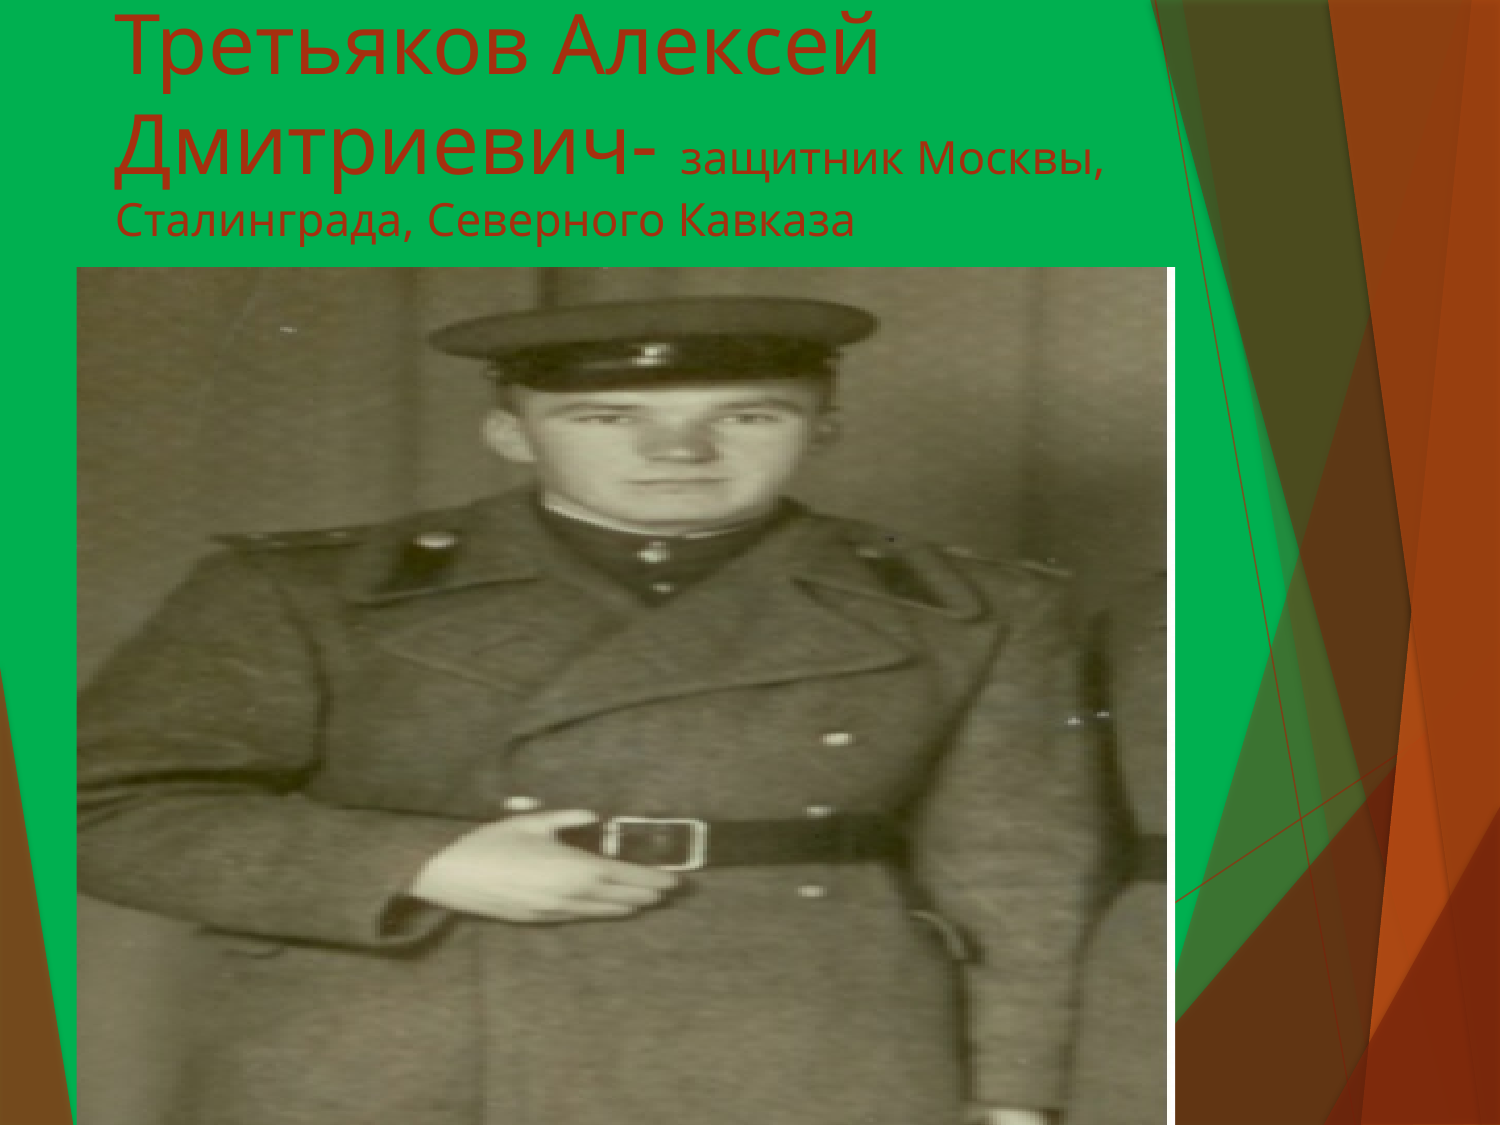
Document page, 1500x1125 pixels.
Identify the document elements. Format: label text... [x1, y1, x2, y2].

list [76, 266, 1176, 1125]
title Третьяков Алексей Дмитриевич- защитник Москвы, Сталинграда, Северного Кавказа [99, 0, 1142, 265]
